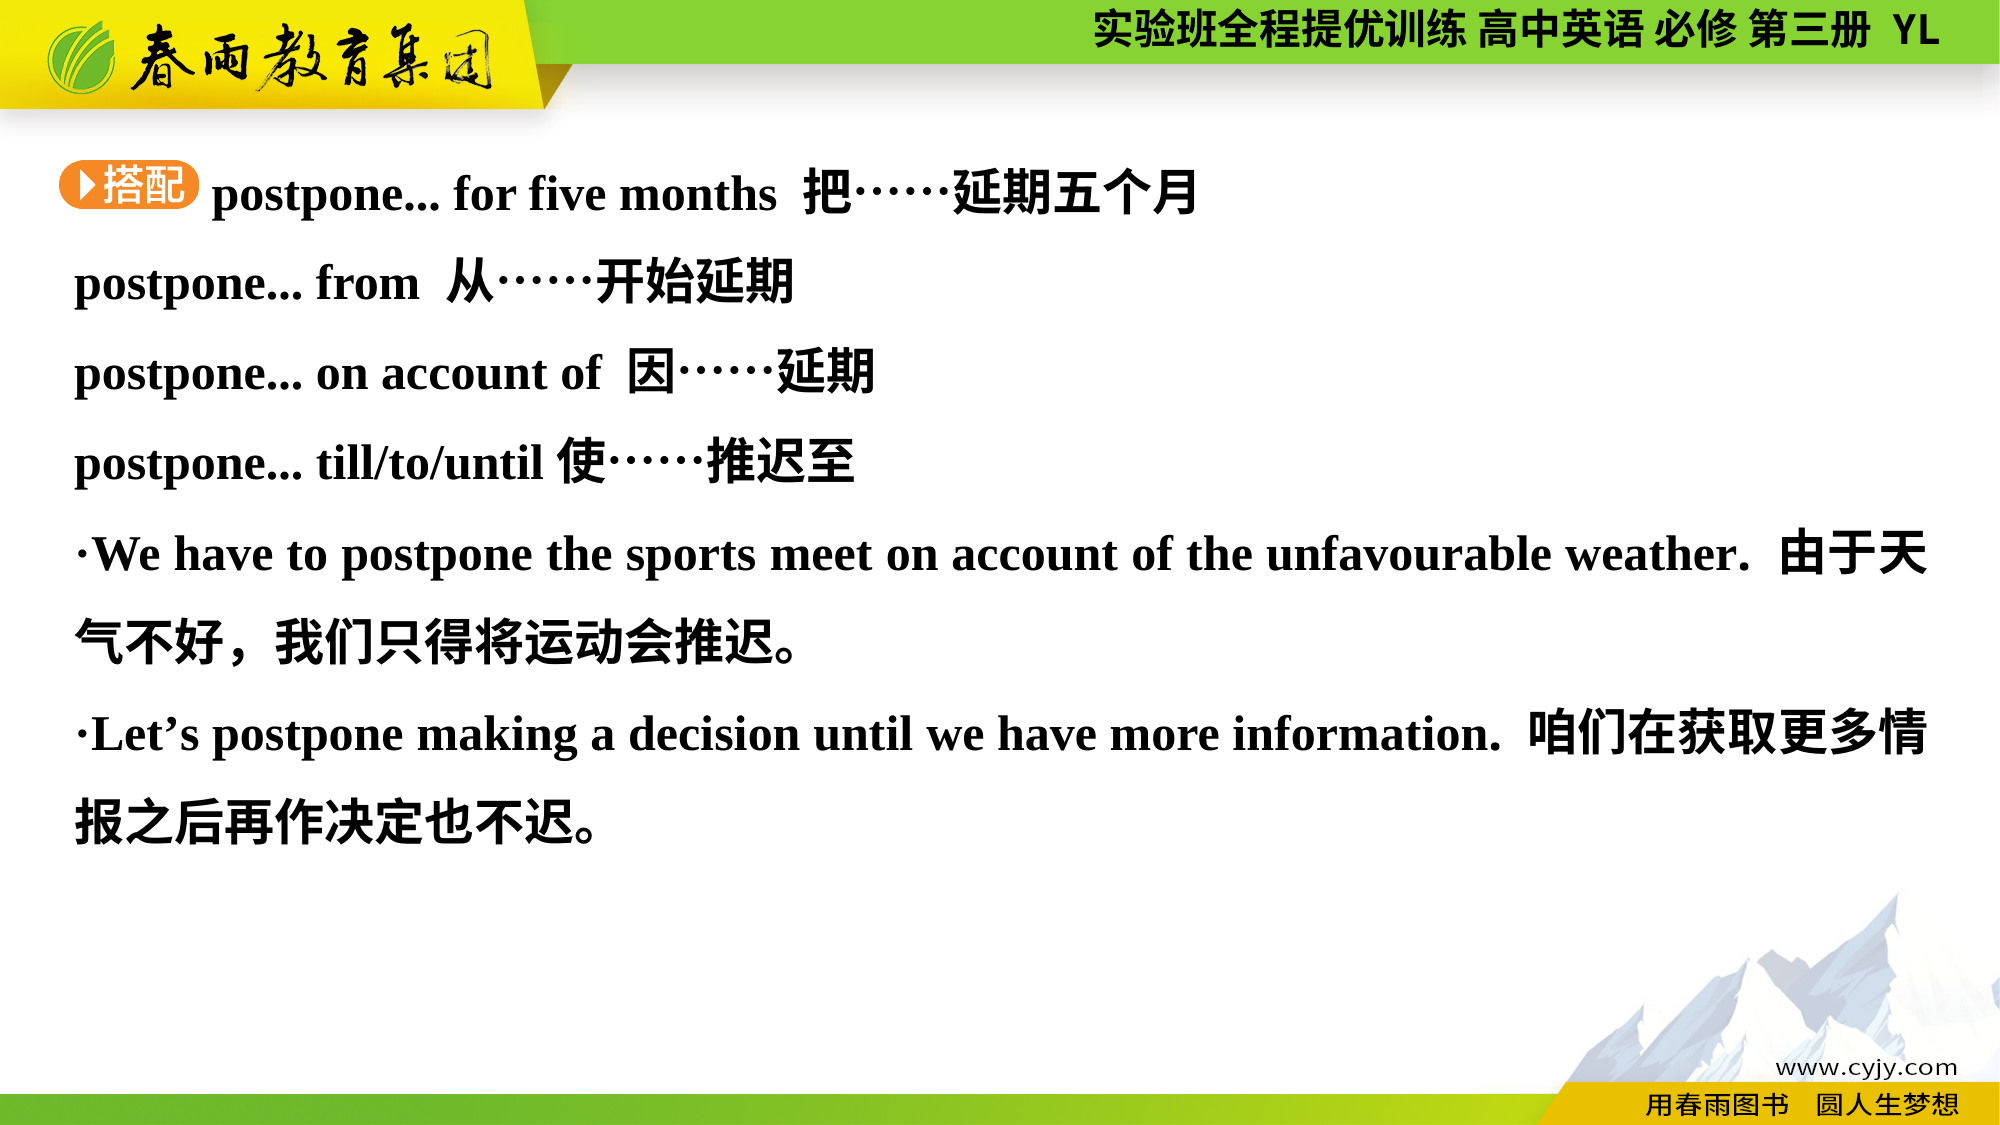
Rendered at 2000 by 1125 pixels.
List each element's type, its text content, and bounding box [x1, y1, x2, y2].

picture [0, 0, 2000, 1125]
list postpone... for five months 把……延期五个月 postpone... from 从……开始延期 postpone... on account of 因……延期 postpone... till/to/until使……推迟至 ·We have to postpone the sports meet on account of the unfavourable weather. 由于天气不好，我们只得将运动会推迟。 ·Let’s postpone making a decision until we have more information. 咱们在获取更多情报之后再作决定也不迟。 [59, 122, 1944, 854]
